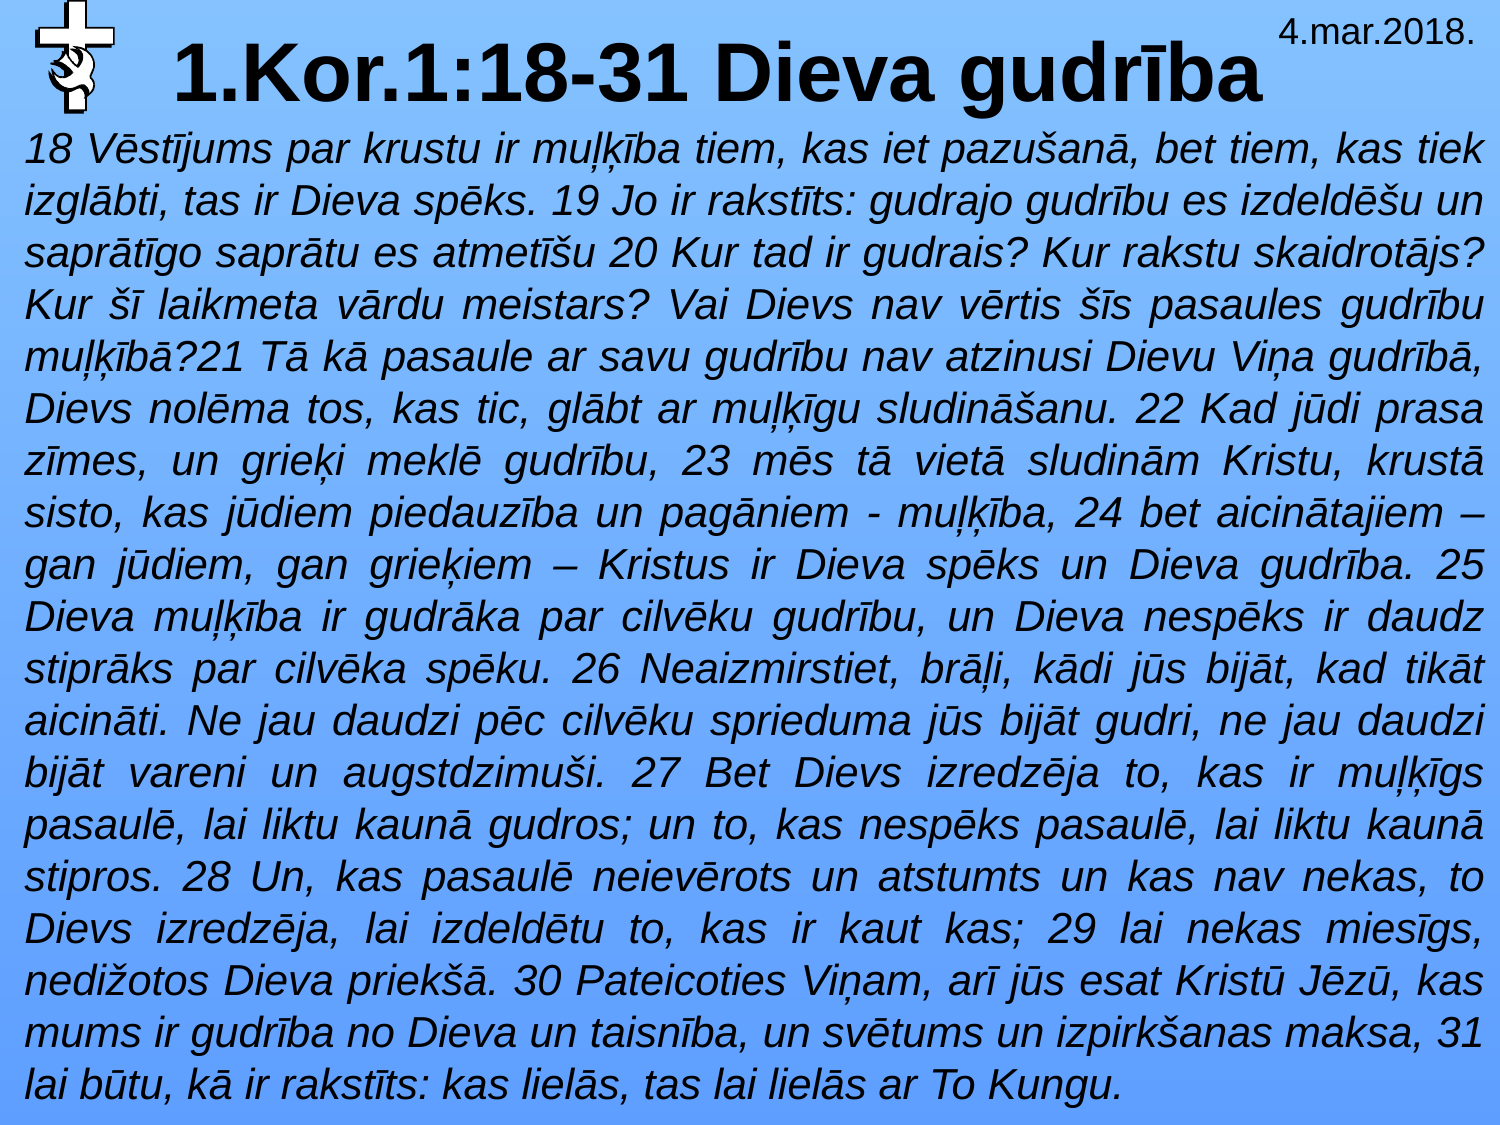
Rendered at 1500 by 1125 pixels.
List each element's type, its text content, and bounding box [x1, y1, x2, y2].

picture [34, 0, 116, 114]
list 18 Vēstījums par krustu ir muļķība tiem, kas iet pazušanā, bet tiem, kas tiek izglābti, tas ir Dieva spēks. 19 Jo ir rakstīts: gudrajo gudrību es izdeldēšu un saprātīgo saprātu es atmetīšu 20 Kur tad ir gudrais? Kur rakstu skaidrotājs? Kur šī laikmeta vārdu meistars? Vai Dievs nav vērtis šīs pasaules gudrību muļķībā?21 Tā kā pasaule ar savu gudrību nav atzinusi Dievu Viņa gudrībā, Dievs nolēma tos, kas tic, glābt ar muļķīgu sludināšanu. 22 Kad jūdi prasa zīmes, un grieķi meklē gudrību, 23 mēs tā vietā sludinām Kristu, krustā sisto, kas jūdiem piedauzība un pagāniem - muļķība, 24 bet aicinātajiem – gan jūdiem, gan grieķiem – Kristus ir Dieva spēks un Dieva gudrība. 25 Dieva muļķība ir gudrāka par cilvēku gudrību, un Dieva nespēks ir daudz stiprāks par cilvēka spēku. 26 Neaizmirstiet, brāļi, kādi jūs bijāt, kad tikāt aicināti. Ne jau daudzi pēc cilvēku sprieduma jūs bijāt gudri, ne jau daudzi bijāt vareni un augstdzimuši. 27 Bet Dievs izredzēja to, kas ir muļķīgs pasaulē, lai liktu kaunā gudros; un to, kas nespēks pasaulē, lai liktu kaunā stipros. 28 Un, kas pasaulē neievērots un atstumts un kas nav nekas, to Dievs izredzēja, lai izdeldētu to, kas ir kaut kas; 29 lai nekas miesīgs, nedižotos Dieva priekšā. 30 Pateicoties Viņam, arī jūs esat Kristū Jēzū, kas mums ir gudrība no Dieva un taisnība, un svētums un izpirkšanas maksa, 31 lai būtu, kā ir rakstīts: kas lielās, tas lai lielās ar To Kungu. [0, 112, 1500, 856]
title 1.Kor.1:18-31 Dieva gudrība [117, 0, 1337, 112]
text_box 4.mar.2018. [1263, 0, 1500, 60]
